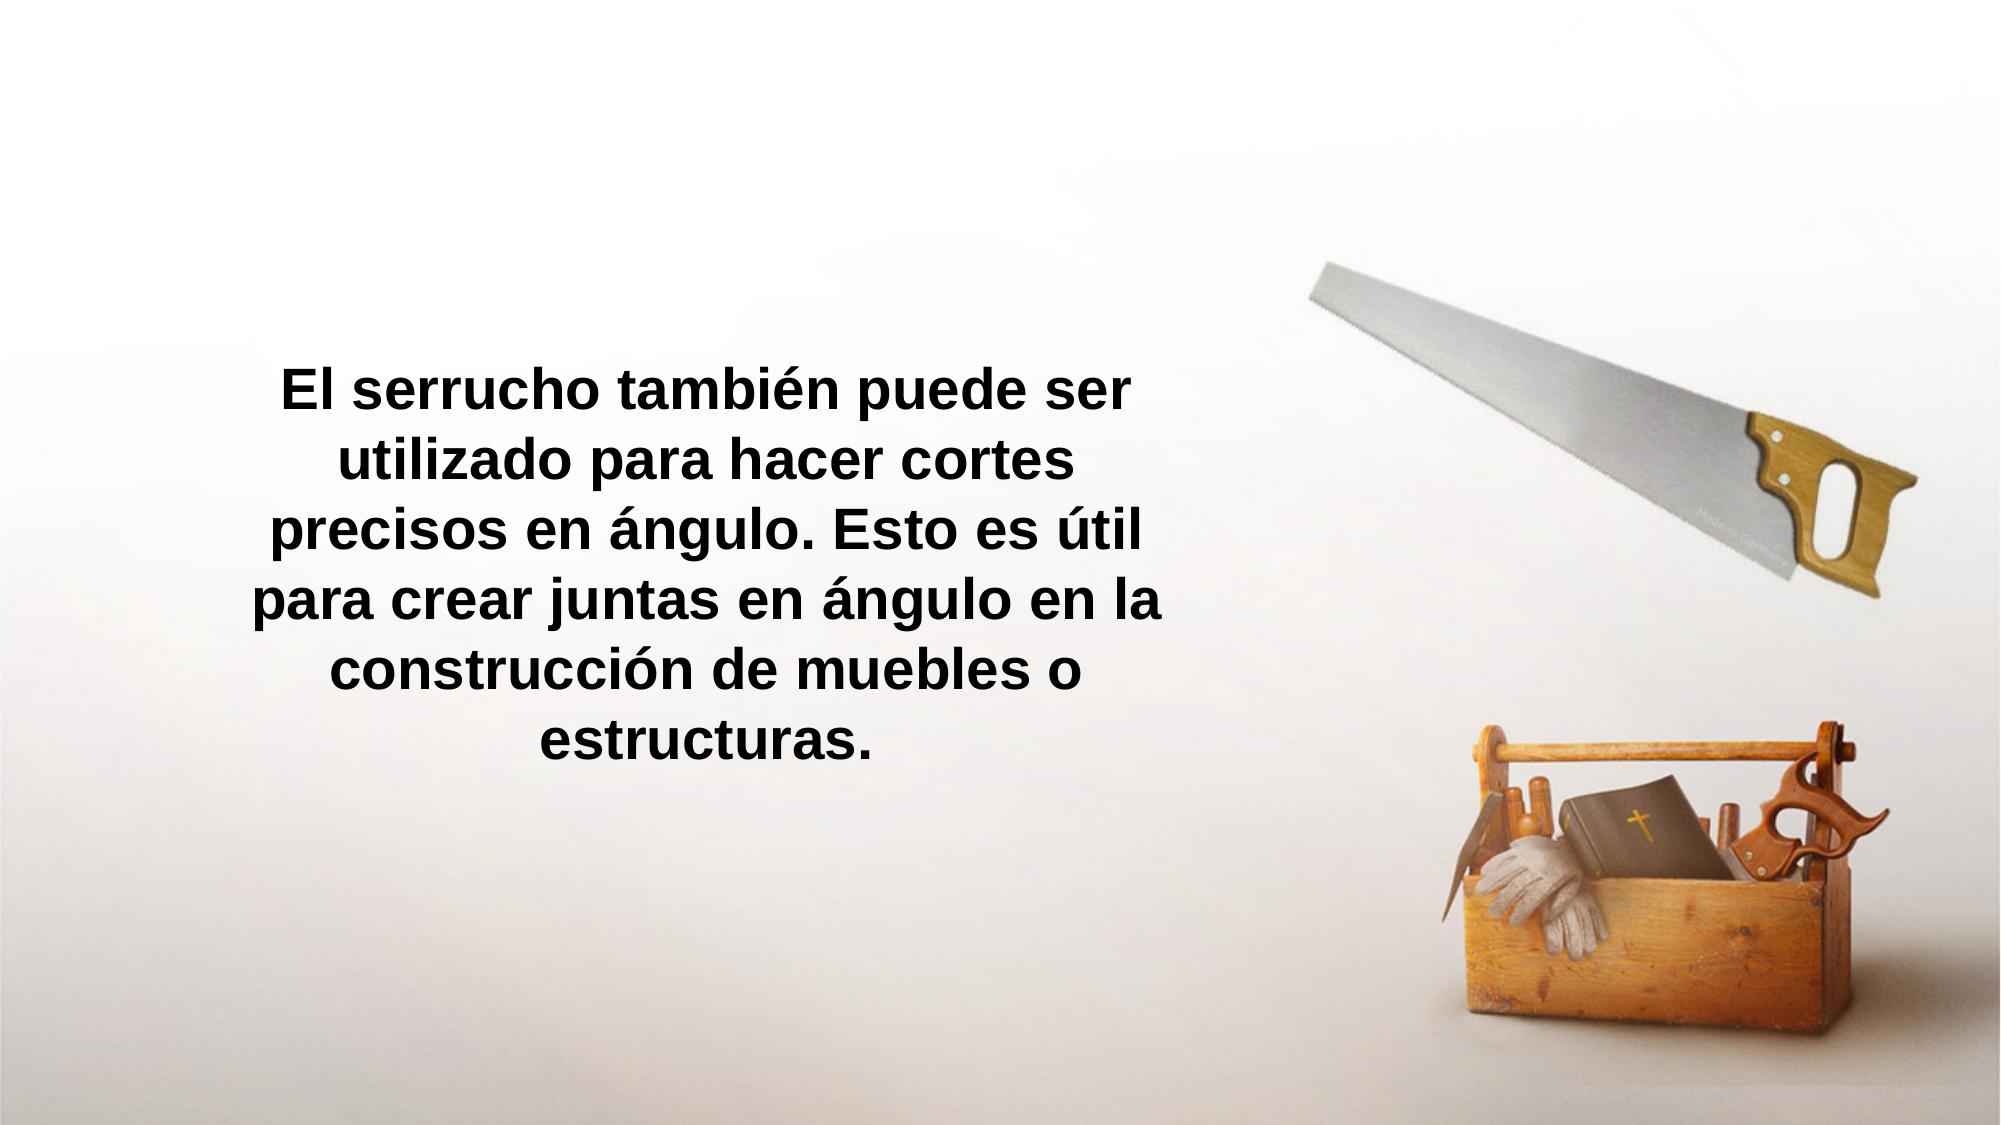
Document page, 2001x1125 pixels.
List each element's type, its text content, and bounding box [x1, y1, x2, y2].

text_box El serrucho también puede ser utilizado para hacer cortes precisos en ángulo. Esto es útil para crear juntas en ángulo en la construcción de muebles o estructuras. [194, 343, 1219, 779]
picture [0, 0, 2001, 1125]
